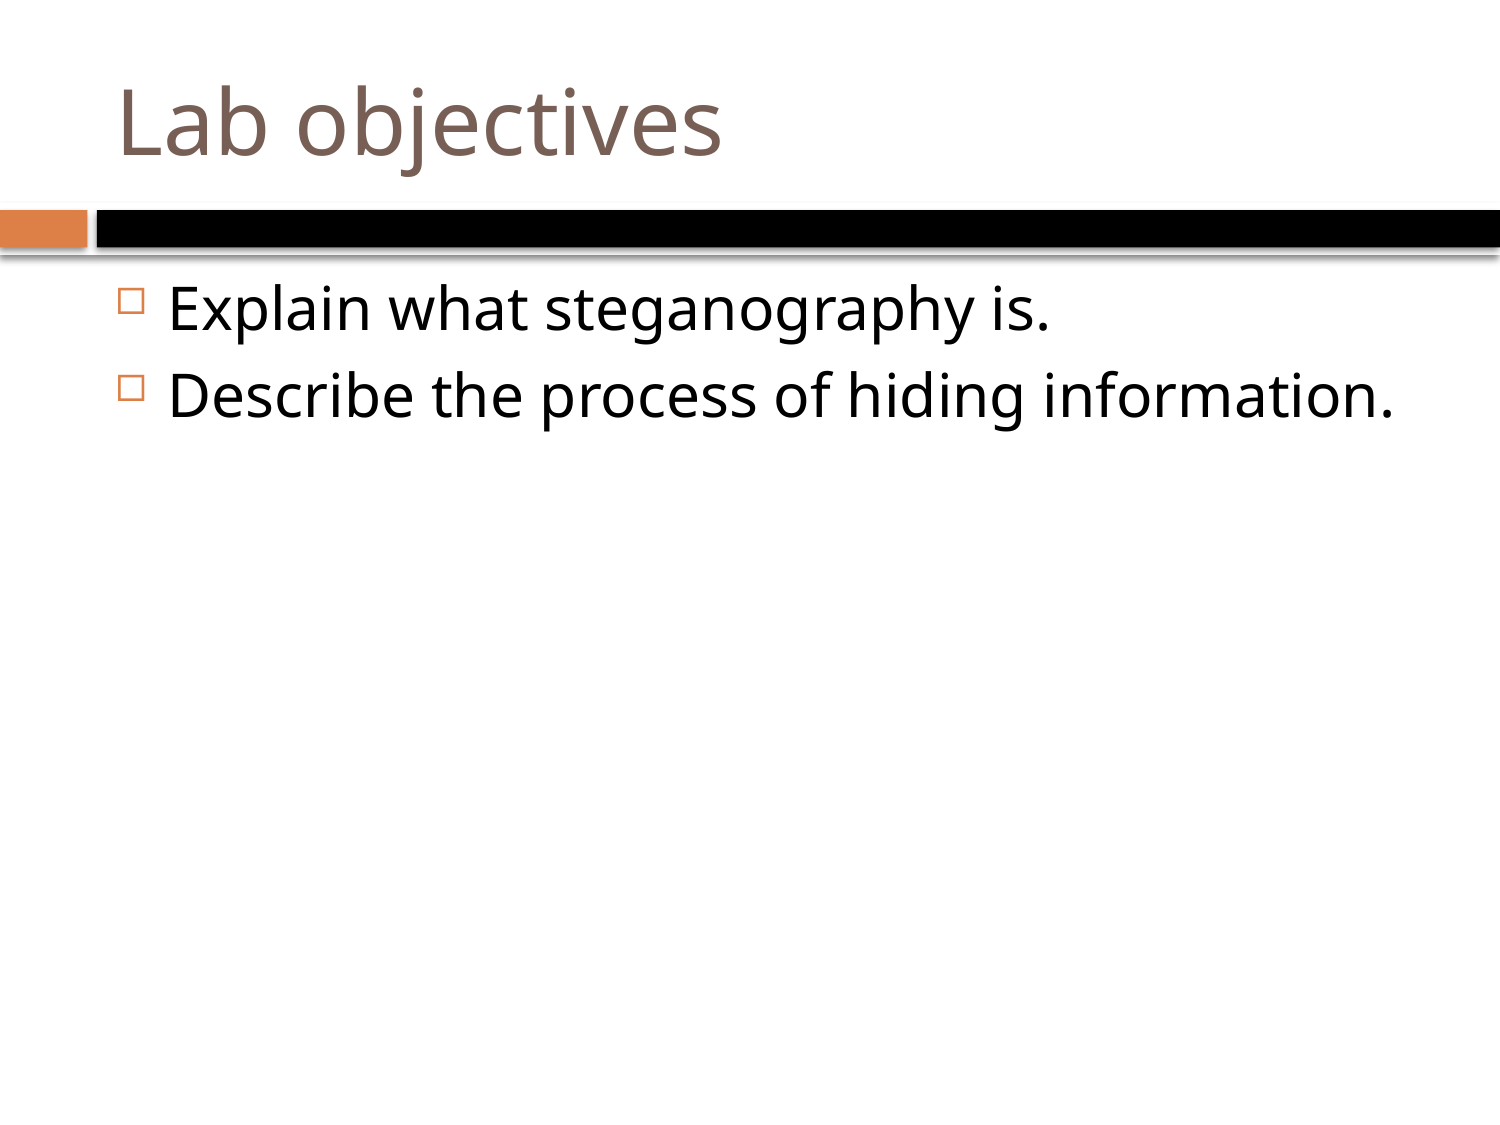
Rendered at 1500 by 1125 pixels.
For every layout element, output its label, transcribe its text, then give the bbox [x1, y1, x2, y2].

list Explain what steganography is. Describe the process of hiding information. [100, 262, 1438, 1000]
title Lab objectives [100, 37, 1438, 200]
